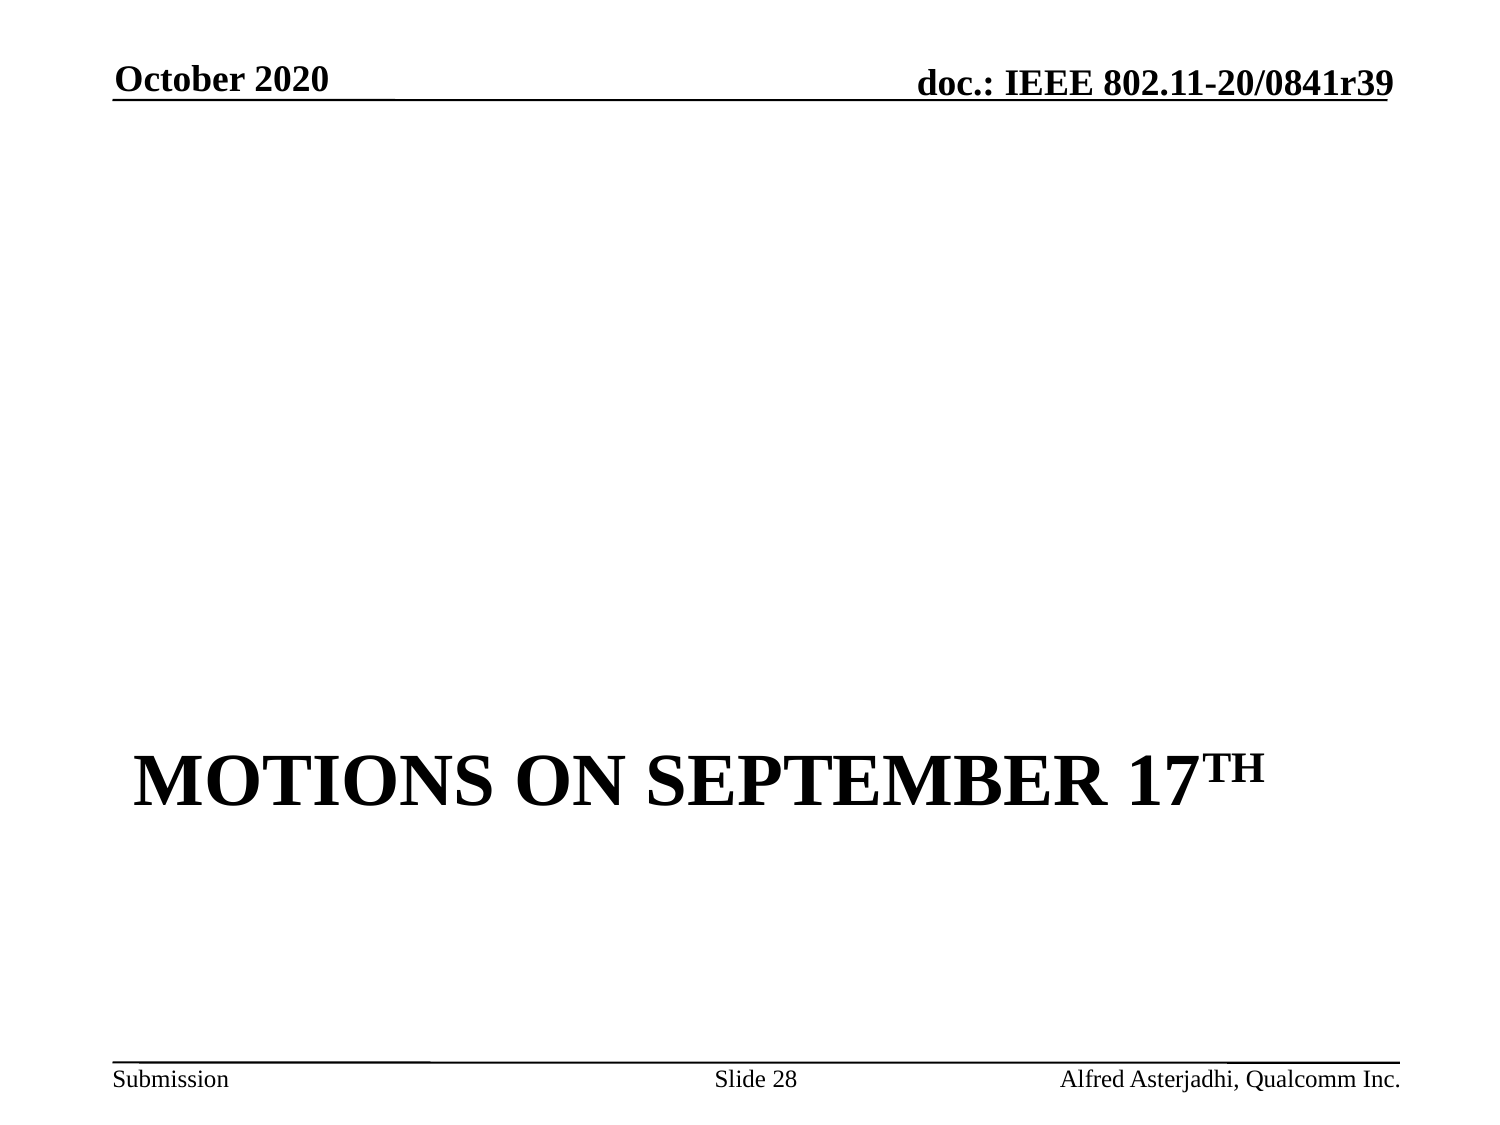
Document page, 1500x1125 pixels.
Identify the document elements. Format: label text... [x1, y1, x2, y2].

slide_number Slide 28 [712, 1061, 800, 1123]
title Motions on September 17th [118, 722, 1394, 947]
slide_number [114, 54, 423, 100]
footer Alfred Asterjadhi, Qualcomm Inc. [878, 1061, 1402, 1093]
